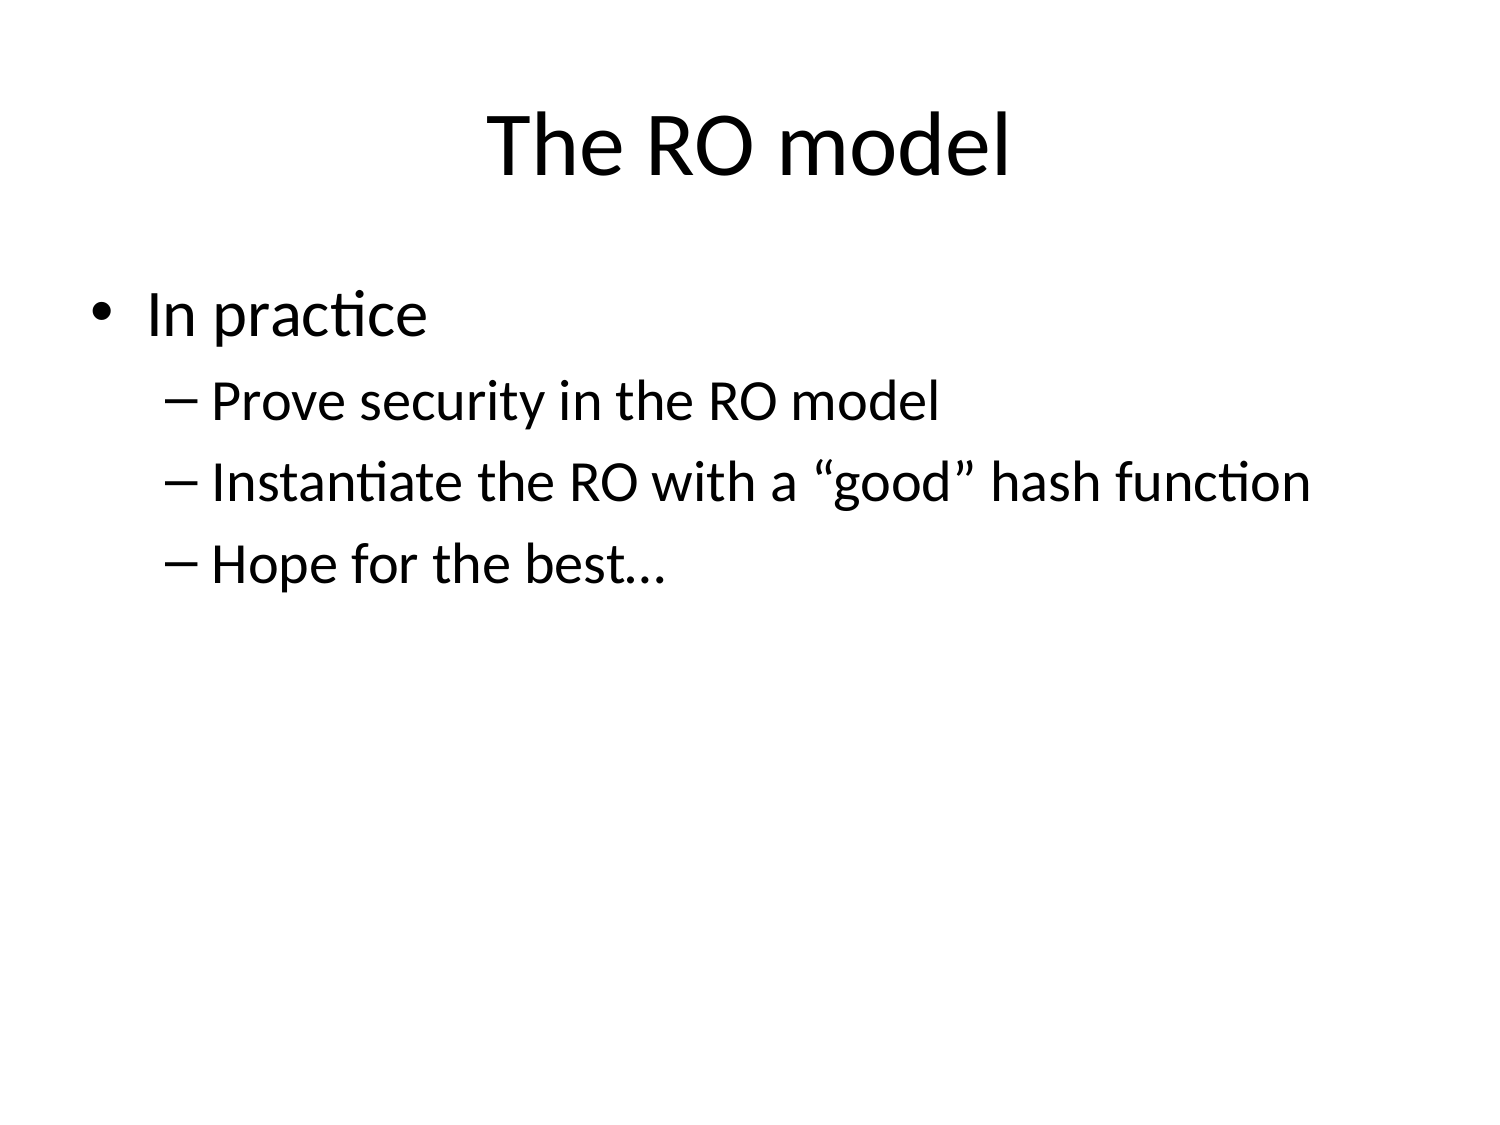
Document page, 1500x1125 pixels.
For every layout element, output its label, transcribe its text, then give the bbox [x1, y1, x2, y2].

list In practice Prove security in the RO model Instantiate the RO with a “good” hash function Hope for the best… [75, 262, 1425, 1005]
title The RO model [75, 45, 1425, 233]
